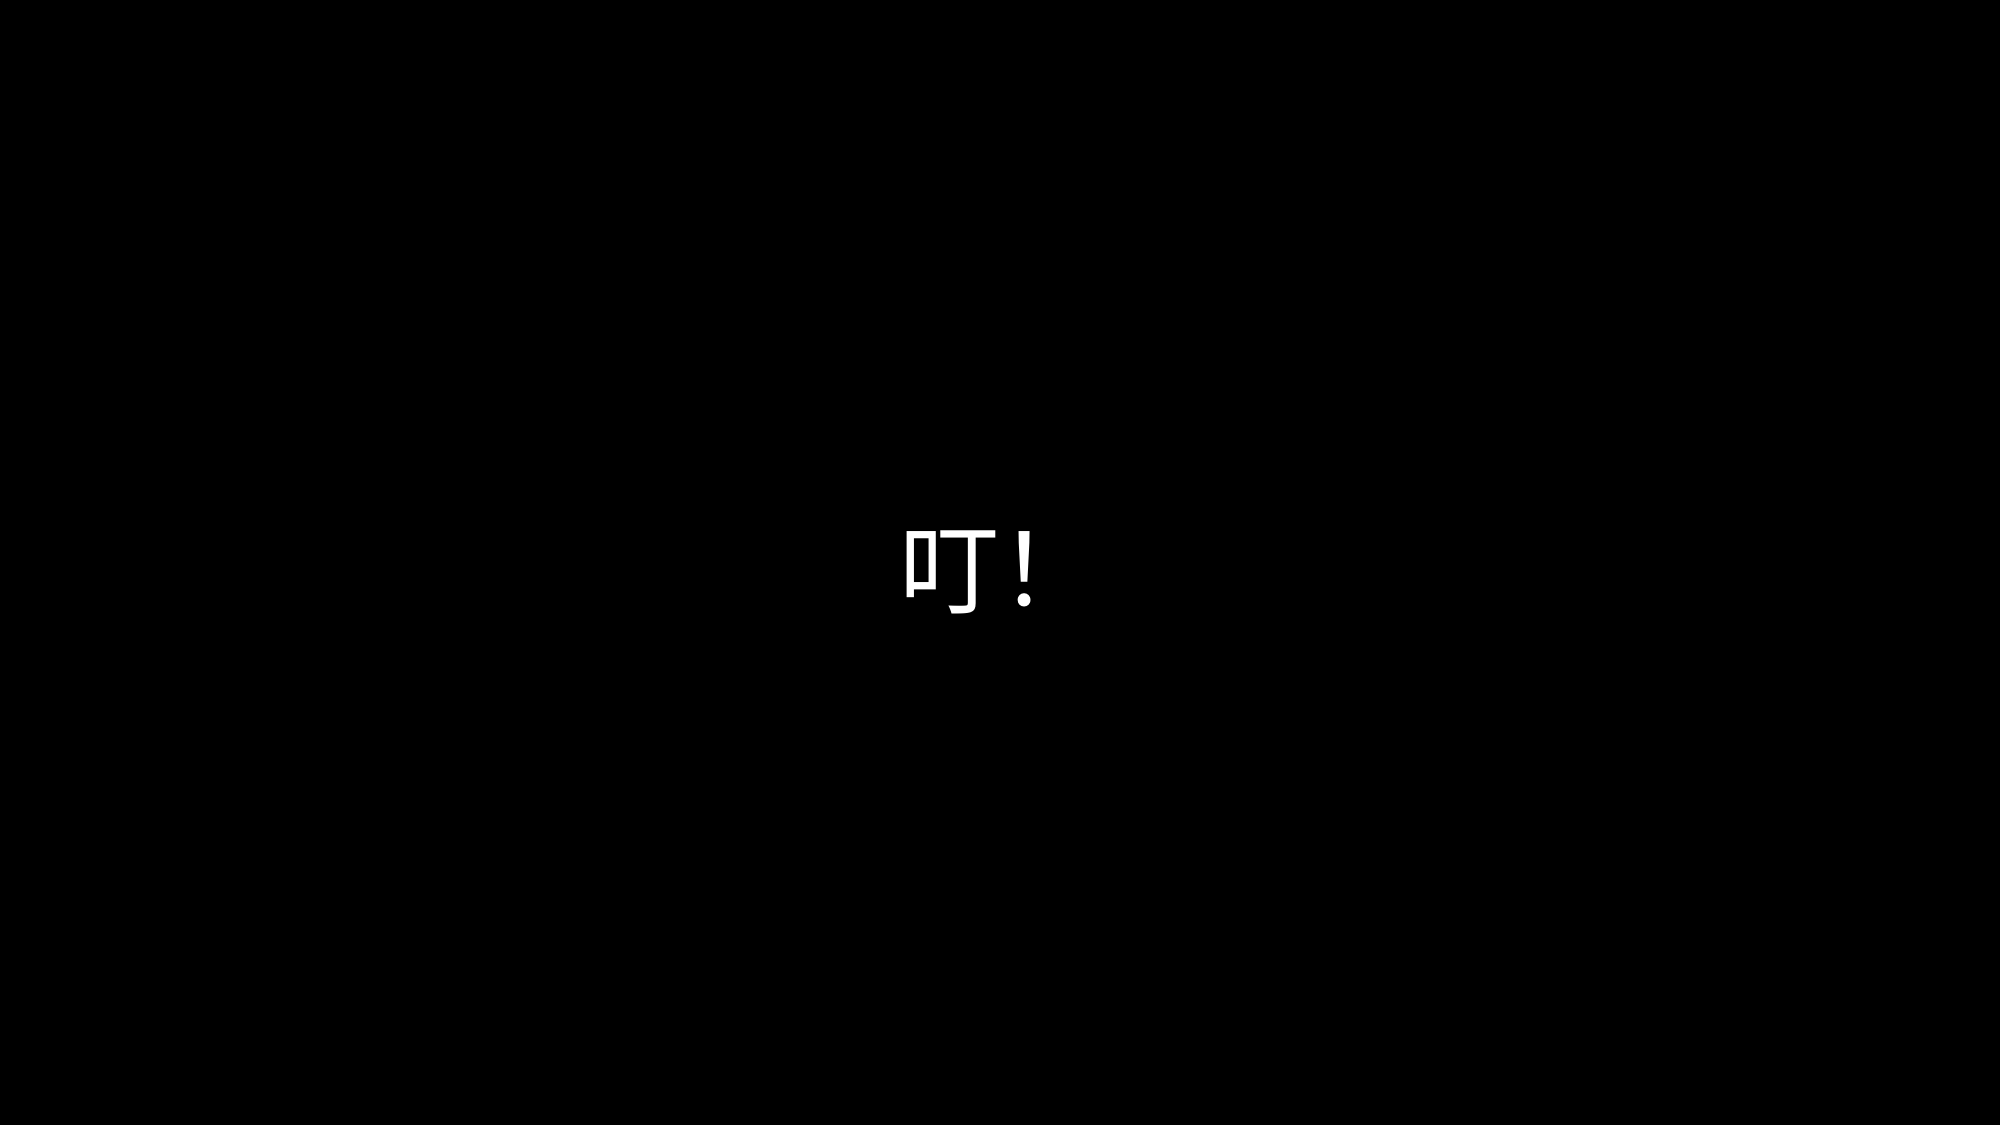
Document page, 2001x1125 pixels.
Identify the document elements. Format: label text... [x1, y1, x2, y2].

text_box 叮！ [818, 481, 1182, 644]
